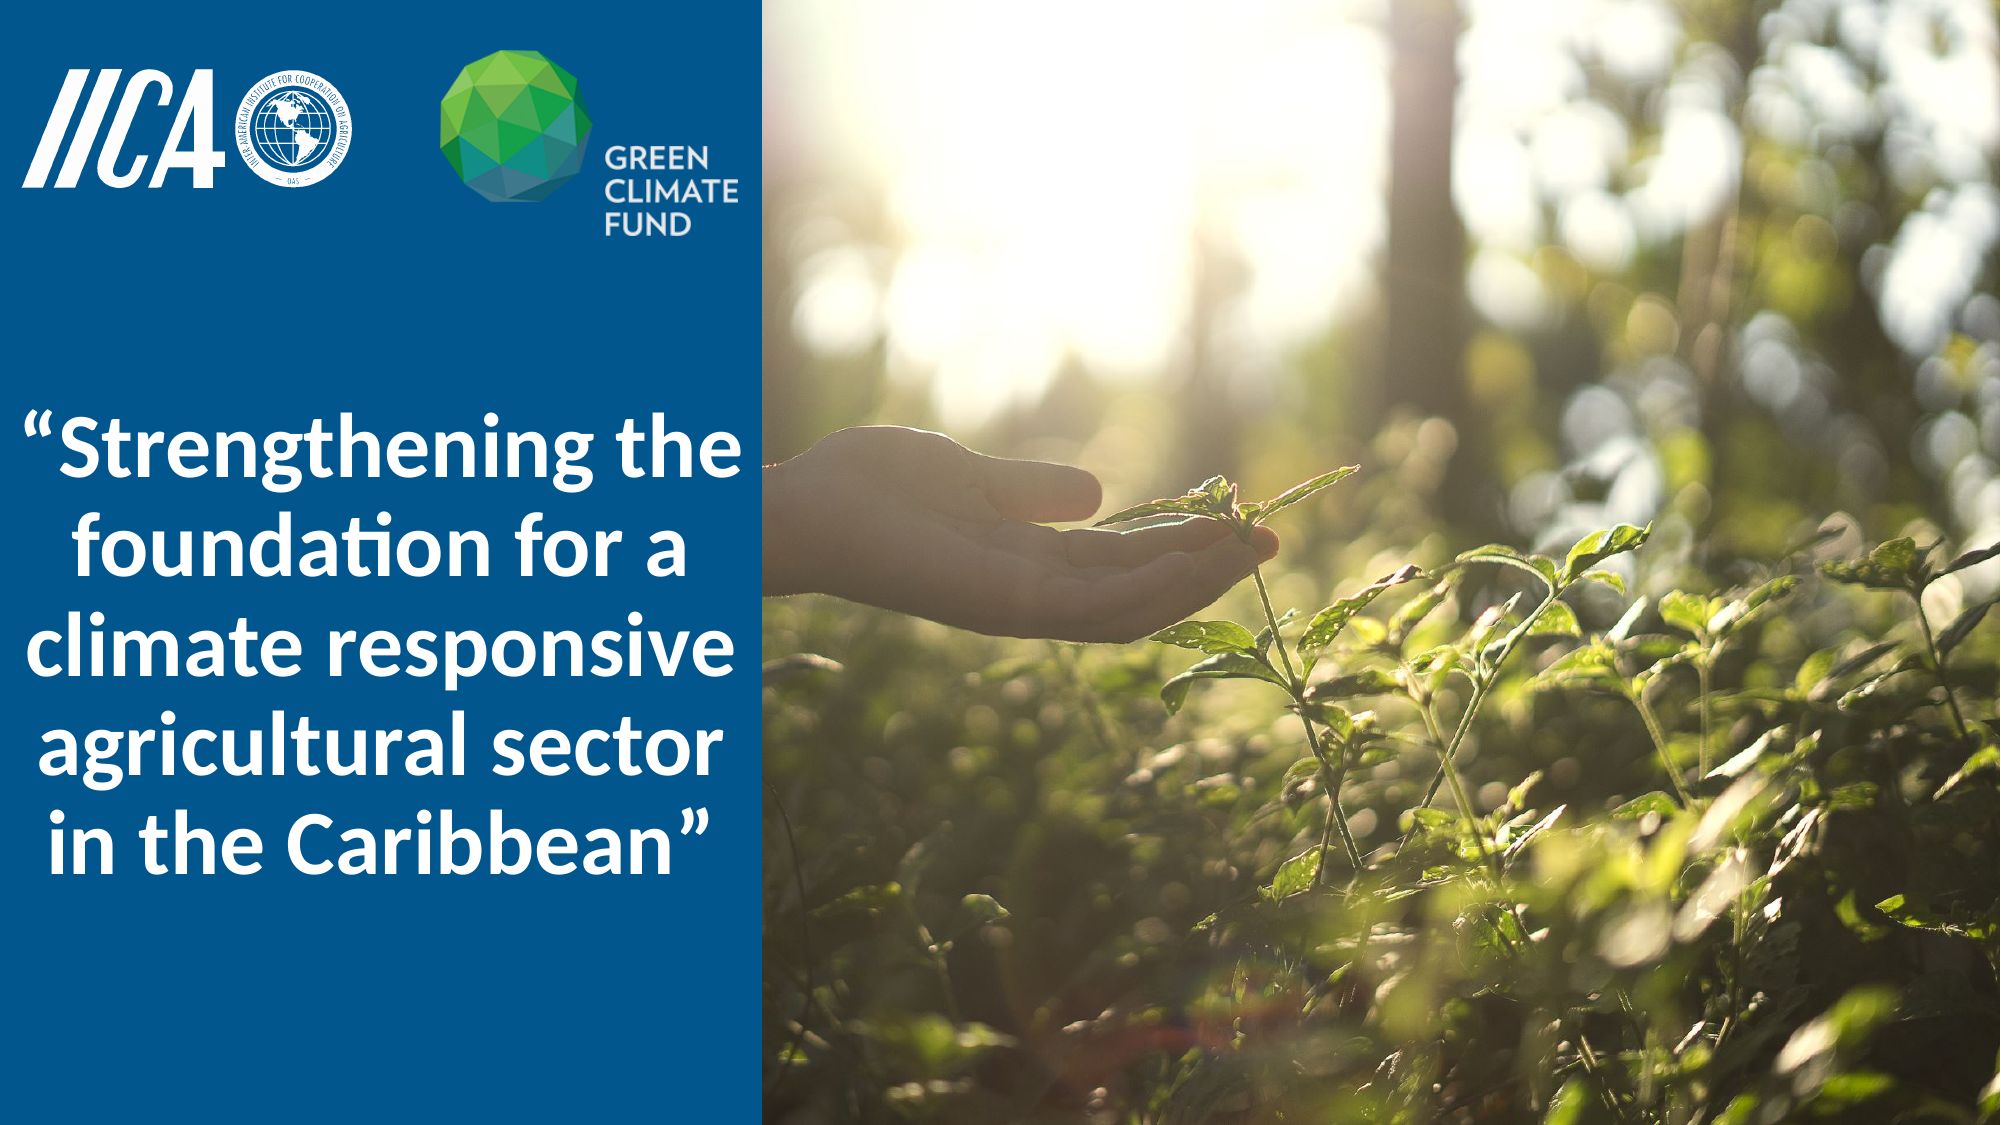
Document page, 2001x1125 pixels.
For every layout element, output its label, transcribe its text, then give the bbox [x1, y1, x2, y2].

picture [14, 58, 365, 198]
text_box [440, 50, 738, 236]
picture [762, 0, 2000, 1125]
title “Strengthening the foundation for a climate responsive agricultural sector in the Caribbean” [0, 359, 762, 902]
